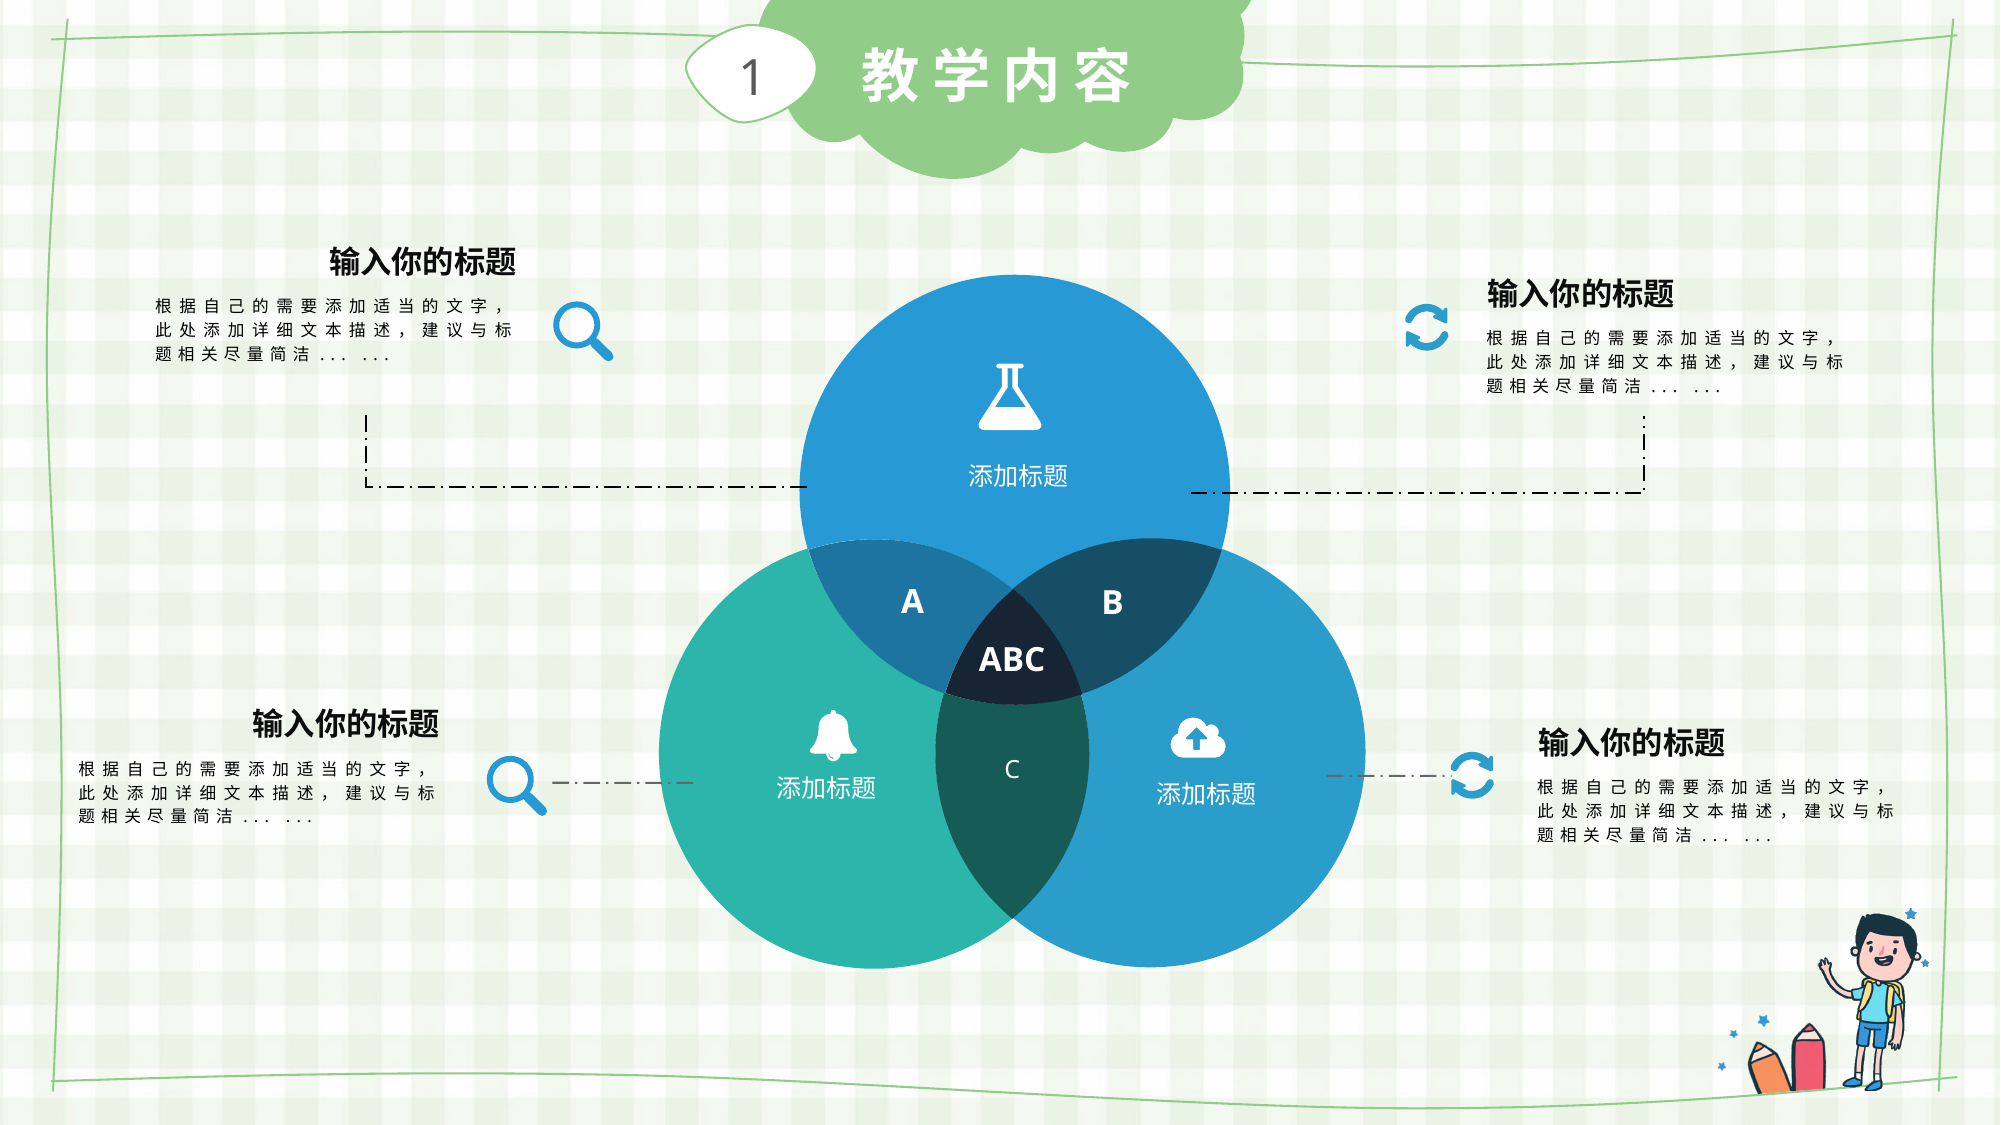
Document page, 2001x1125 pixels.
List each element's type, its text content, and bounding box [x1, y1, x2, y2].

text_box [1326, 715, 1915, 854]
text_box 1 [723, 37, 782, 113]
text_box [1190, 266, 1865, 494]
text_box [140, 234, 807, 487]
picture [1714, 908, 1929, 1096]
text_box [63, 697, 694, 835]
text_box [658, 274, 1366, 969]
text_box 教学内容 [857, 39, 1158, 140]
